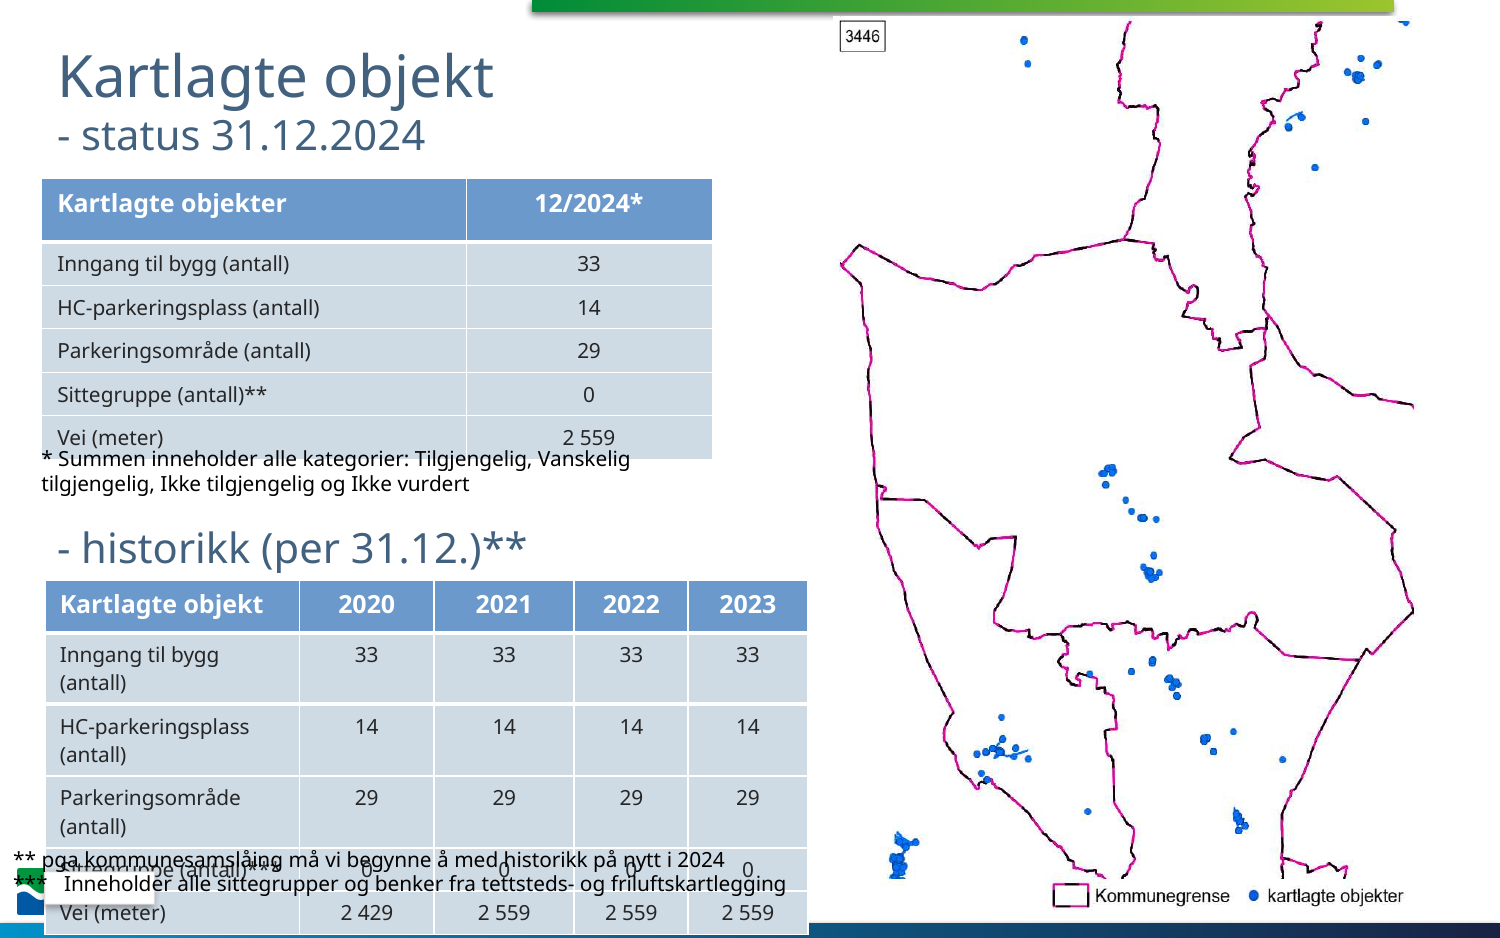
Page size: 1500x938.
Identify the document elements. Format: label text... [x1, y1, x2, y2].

table_cell 29 [689, 777, 807, 847]
table_cell 14 [435, 706, 573, 775]
table_cell 29 [300, 777, 433, 838]
table_cell 2 559 [467, 416, 712, 459]
text_box * Summen inneholder alle kategorier: Tilgjengelig, Vanskelig tilgjengelig, Ikke tilgjengelig og Ikke vurdert [26, 438, 711, 504]
table_header 2022 [575, 581, 687, 631]
table_cell HC-parkeringsplass (antall) [42, 286, 466, 328]
table_cell 14 [467, 286, 712, 328]
table_cell 33 [575, 635, 687, 702]
table_cell 29 [435, 777, 573, 838]
table_cell 14 [575, 706, 687, 775]
table_cell 2 429 [300, 904, 433, 934]
table_cell 33 [300, 635, 433, 702]
table_cell Parkeringsområde (antall) [42, 329, 466, 372]
table_cell 2 559 [435, 904, 573, 934]
text_box ** pga kommunesamslåing må vi begynne å med historikk på nytt i 2024 *** Inneholder alle sittegrupper og benker fra tettsteds- og friluftskartlegging [0, 838, 802, 904]
table_cell 2 559 [689, 892, 807, 934]
table_cell 29 [467, 329, 712, 372]
table_cell 14 [689, 706, 807, 775]
table_cell Vei (meter) [46, 904, 299, 934]
table_cell 33 [689, 635, 807, 702]
table_cell 0 [802, 849, 807, 890]
table_cell 2 559 [575, 904, 687, 934]
table_header Kartlagte objekt [46, 581, 299, 631]
table_cell Inngang til bygg (antall) [42, 244, 466, 285]
table_cell Sittegruppe (antall)** [42, 373, 466, 415]
table_cell HC-parkeringsplass (antall) [46, 706, 299, 775]
table_header 2023 [689, 581, 807, 631]
table_header Kartlagte objekter [42, 179, 466, 240]
table_header 2020 [300, 581, 433, 631]
table_header 2021 [435, 581, 573, 631]
table_cell 33 [435, 635, 573, 702]
table_cell 33 [467, 244, 712, 285]
table_cell 29 [575, 777, 687, 838]
picture [833, 16, 1419, 913]
table_cell 0 [467, 373, 712, 415]
table_header 12/2024* [467, 179, 712, 240]
table_cell Vei (meter) [42, 416, 466, 438]
text_box - historikk (per 31.12.)** [42, 496, 828, 580]
table_cell 14 [300, 706, 433, 775]
table_cell Parkeringsområde (antall) [46, 777, 299, 838]
text_box Kartlagte objekt - status 31.12.2024 [42, 24, 828, 167]
table_cell Inngang til bygg (antall) [46, 635, 299, 702]
